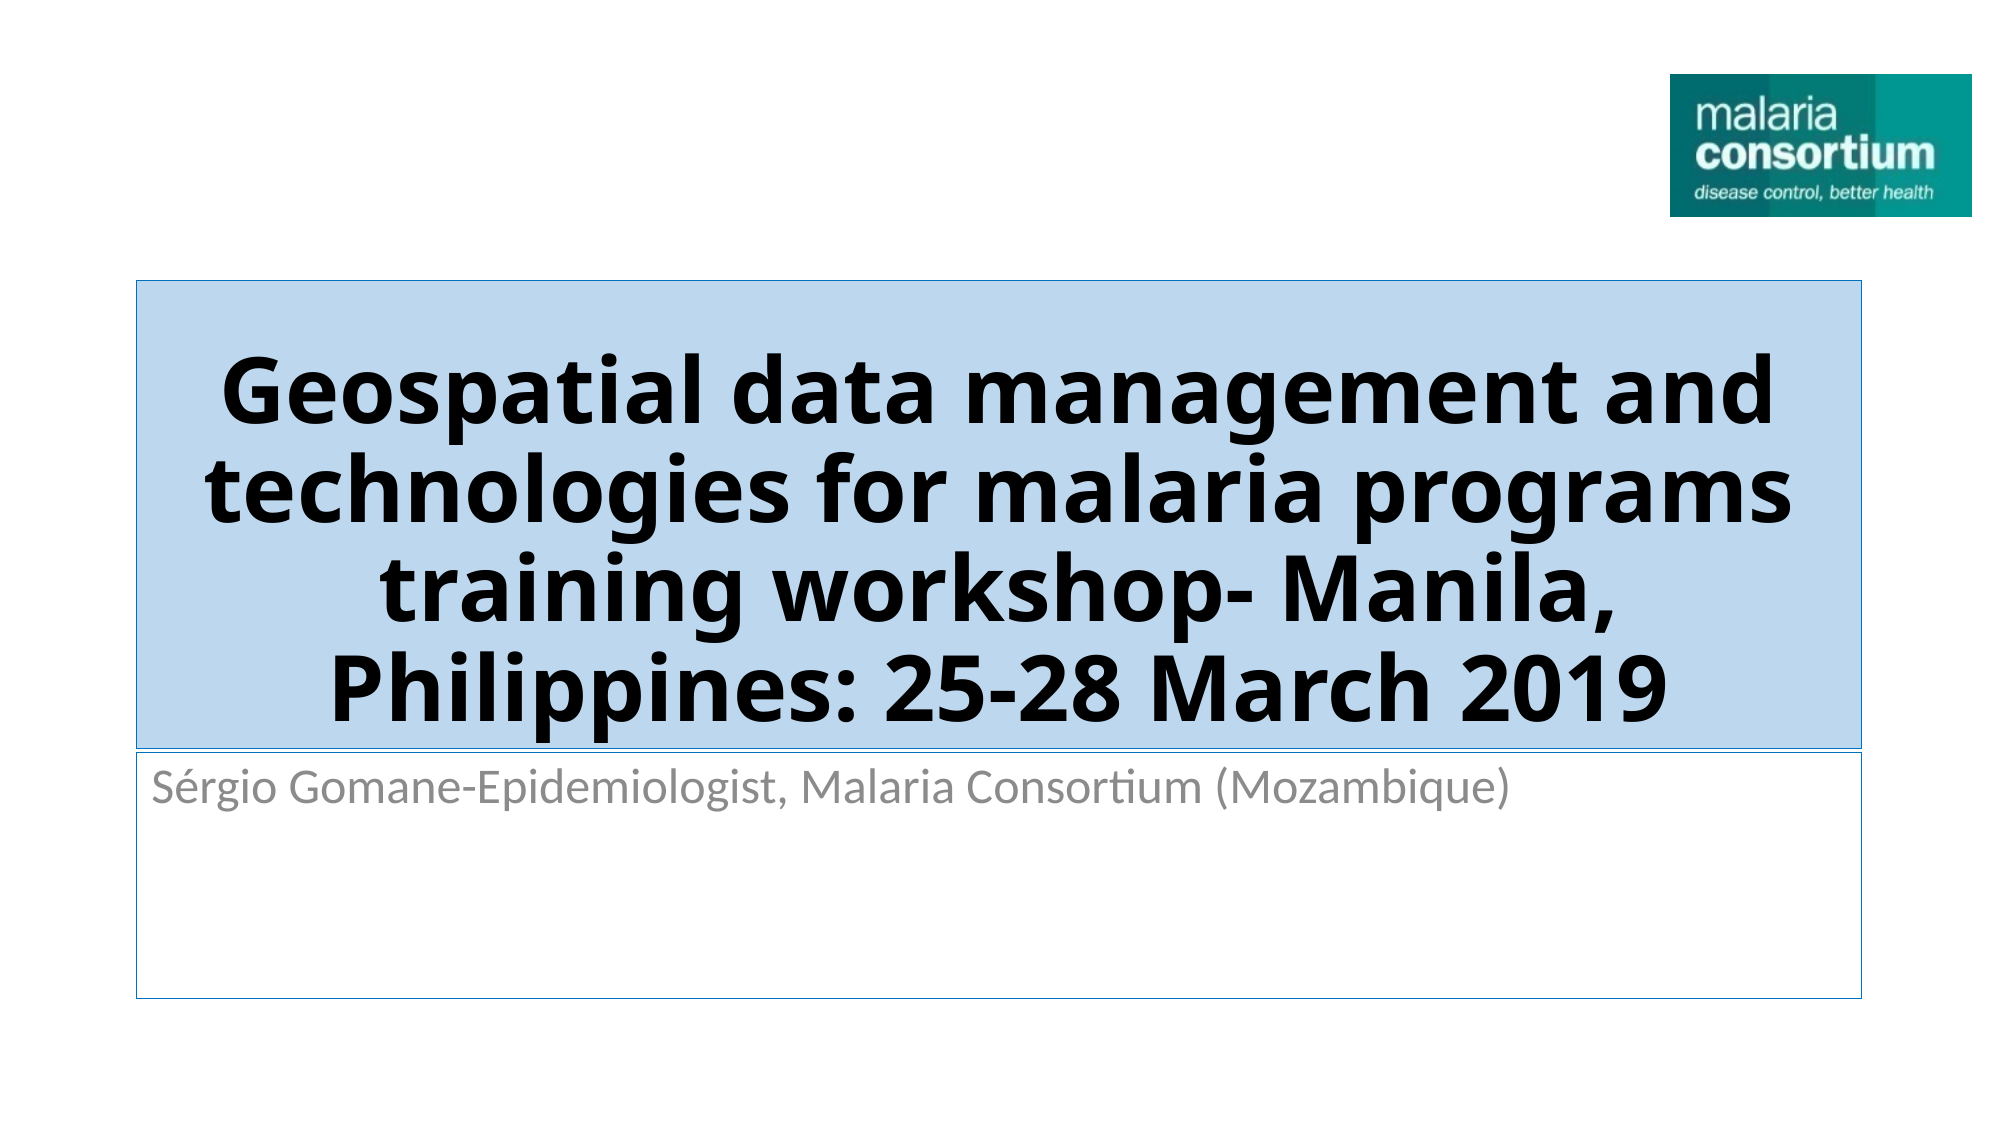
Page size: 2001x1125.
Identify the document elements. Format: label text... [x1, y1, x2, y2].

list Sérgio Gomane-Epidemiologist, Malaria Consortium (Mozambique) [136, 752, 1862, 999]
title Geospatial data management and technologies for malaria programs training workshop- Manila, Philippines: 25-28 March 2019 [136, 280, 1862, 749]
picture [1670, 74, 1972, 217]
